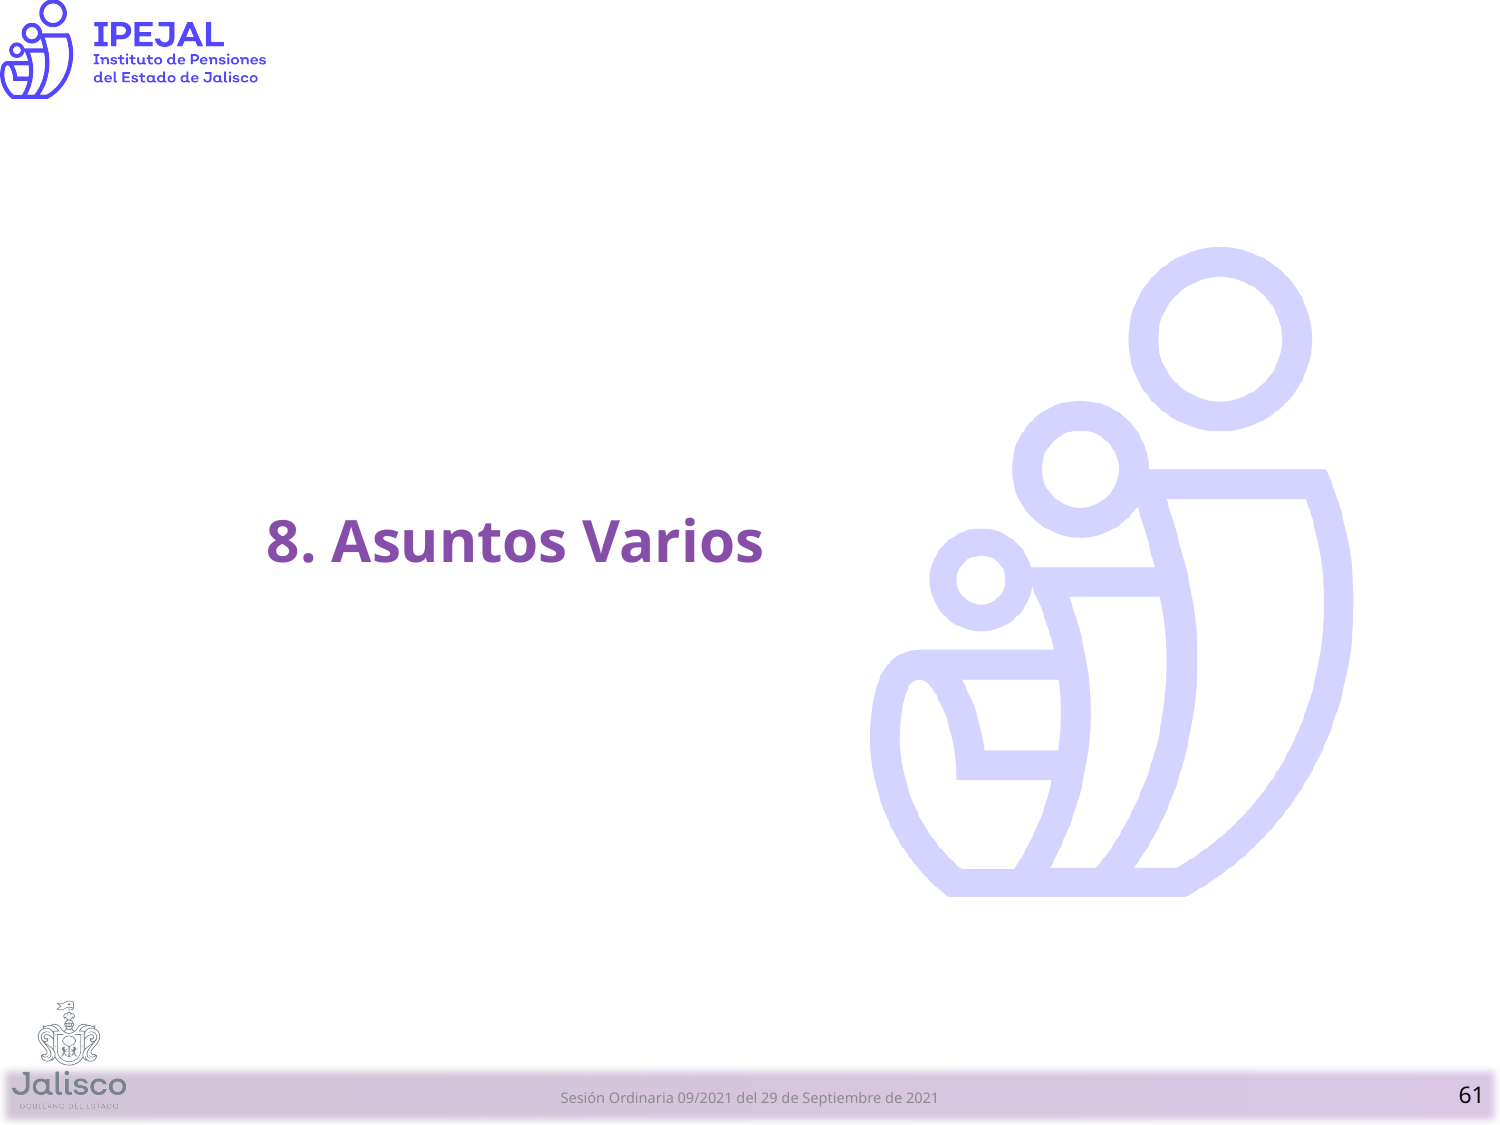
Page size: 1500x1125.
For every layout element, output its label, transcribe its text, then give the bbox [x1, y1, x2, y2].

picture [0, 0, 266, 99]
picture [0, 993, 153, 1120]
title 8. Asuntos Varios [0, 423, 1032, 665]
footer Sesión Ordinaria 09/2021 del 29 de Septiembre de 2021 [468, 1068, 1032, 1125]
slide_number 61 [1411, 1066, 1500, 1125]
